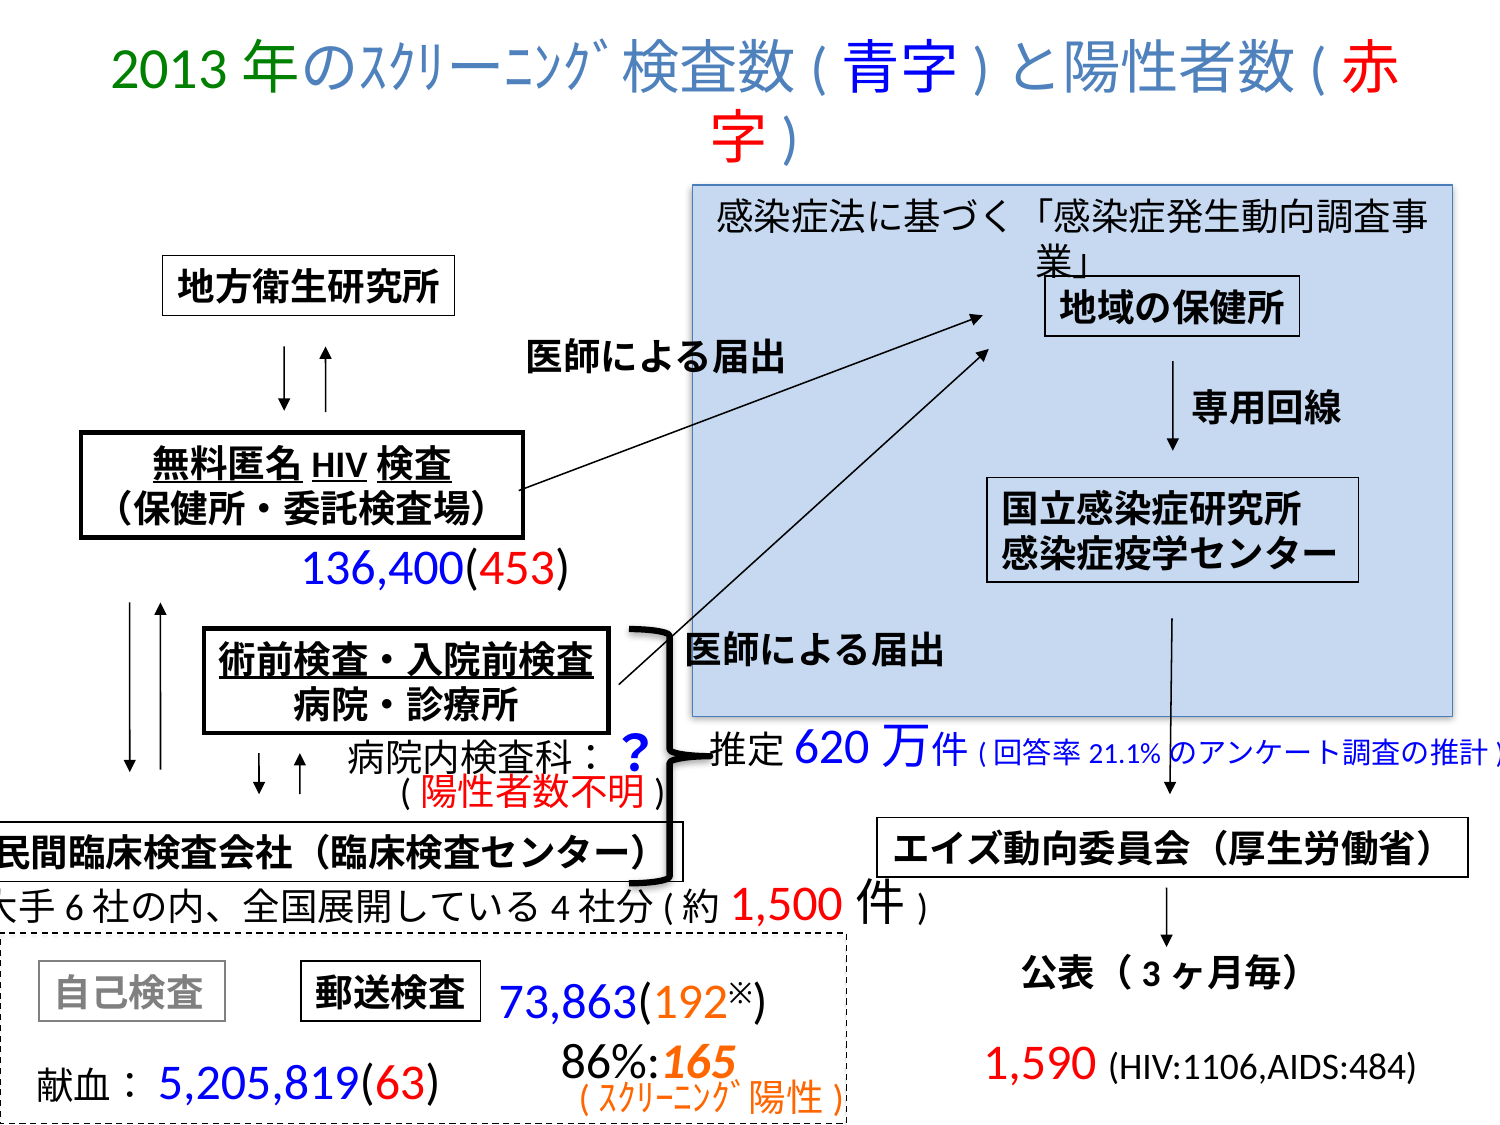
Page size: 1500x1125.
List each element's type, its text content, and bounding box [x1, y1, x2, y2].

text_box 大手6社の内、全国展開している4社分(約1,500件) [0, 863, 943, 938]
text_box [252, 753, 266, 795]
text_box [319, 346, 332, 413]
text_box (陽性者数不明) [385, 760, 681, 821]
text_box 2013年のｽｸﾘーﾆﾝｸﾞ検査数(青字)と陽性者数(赤字) [78, 22, 1432, 121]
text_box [628, 821, 672, 886]
text_box 病院内検査科：？ [333, 714, 676, 789]
text_box 地方衛生研究所 [162, 255, 455, 316]
text_box [802, 313, 983, 384]
text_box 民間臨床検査会社（臨床検査センター） [0, 821, 623, 863]
text_box [692, 348, 989, 618]
text_box 推定620万件(回答率21.1%のアンケート調査の推計) [695, 706, 1500, 782]
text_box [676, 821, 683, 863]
text_box 1,590 (HIV:1106,AIDS:484) [968, 1022, 1433, 1097]
text_box [154, 602, 167, 770]
text_box 術前検査・入院前検査 病院・診療所 [203, 628, 609, 733]
text_box 136,400(453) [285, 527, 586, 602]
text_box 73,863(192※) 86%:165 [483, 961, 783, 1096]
text_box [1166, 361, 1180, 451]
text_box 献血：5,205,819(63) [21, 1042, 456, 1117]
text_box [293, 753, 307, 795]
text_box 医師による届出 [510, 325, 802, 386]
text_box (ｽｸﾘｰﾆﾝｸﾞ陽性) [563, 1066, 859, 1125]
text_box 国立感染症研究所 感染症疫学センター [986, 477, 1359, 583]
text_box 公表（3ヶ月毎） [1005, 941, 1335, 1002]
text_box [277, 346, 291, 411]
text_box [1163, 782, 1177, 795]
text_box [628, 626, 672, 714]
text_box [676, 750, 713, 761]
text_box [123, 602, 136, 773]
text_box 感染症法に基づく「感染症発生動向調査事業」 [692, 184, 1453, 717]
text_box 専用回線 [1176, 376, 1357, 437]
text_box [1160, 887, 1173, 941]
text_box [0, 938, 847, 1124]
text_box 医師による届出 [669, 618, 961, 679]
text_box 無料匿名HIV検査 （保健所・委託検査場） [81, 432, 524, 538]
text_box エイズ動向委員会（厚生労働省） [877, 817, 1469, 878]
text_box 地域の保健所 [1044, 276, 1300, 336]
